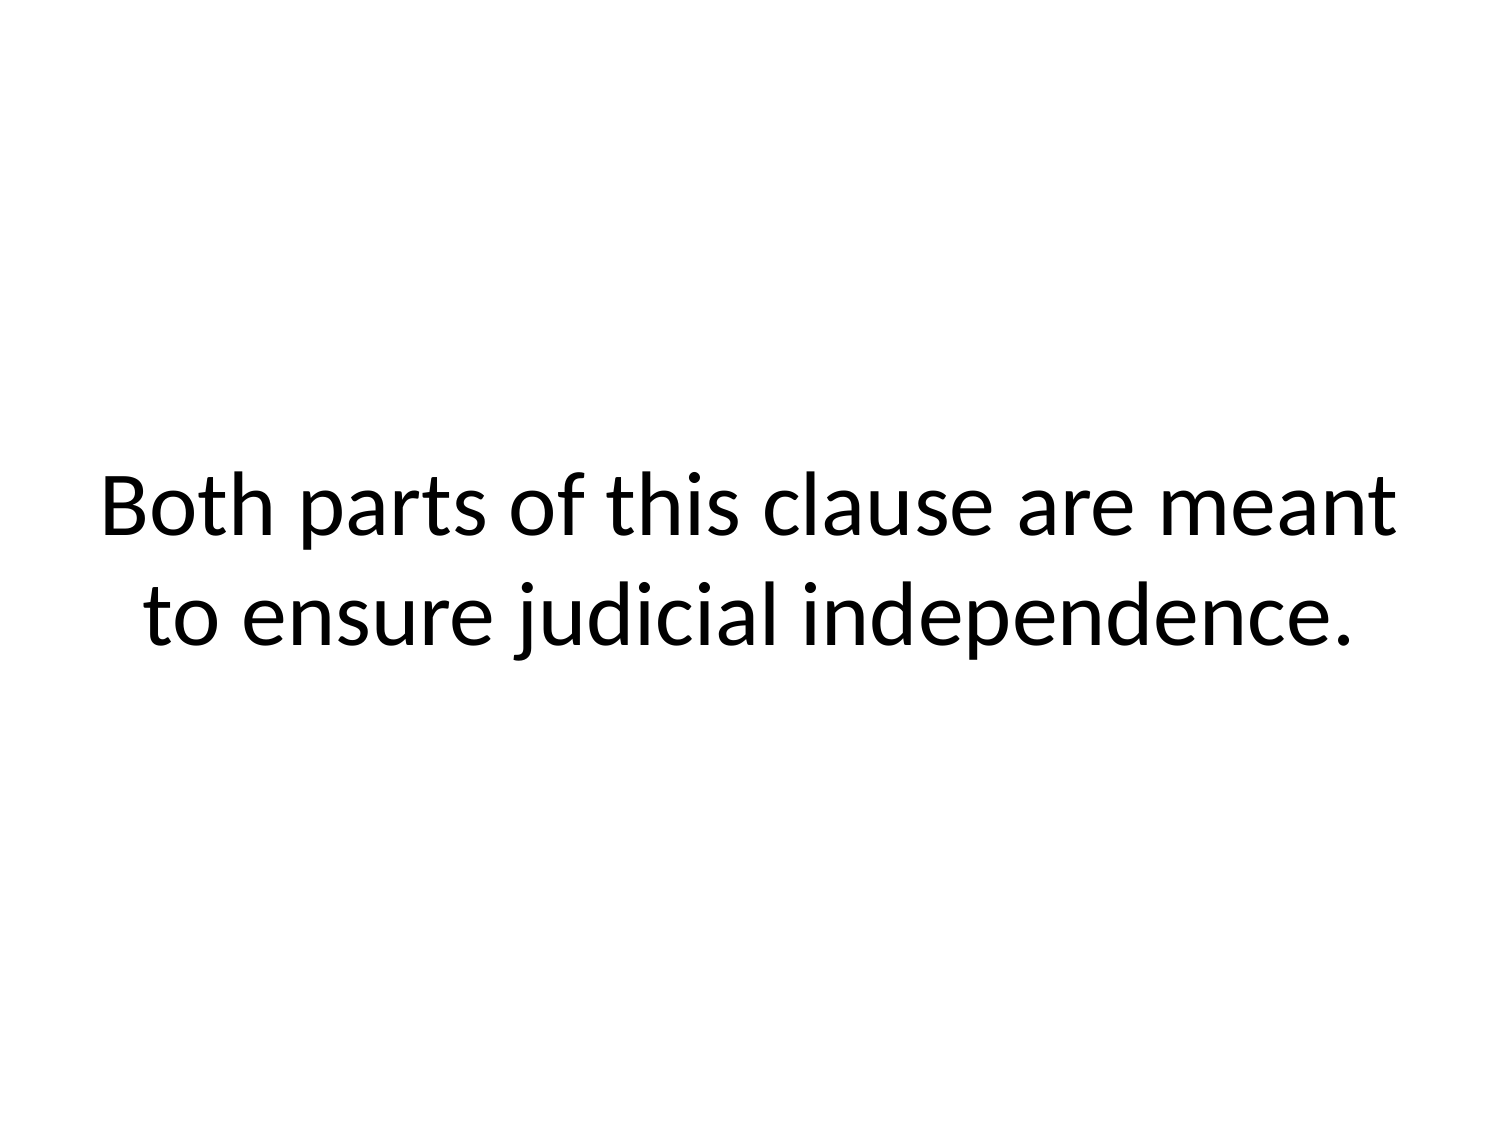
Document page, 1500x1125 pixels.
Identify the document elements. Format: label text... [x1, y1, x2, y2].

title Both parts of this clause are meant to ensure judicial independence. [74, 44, 1426, 1063]
